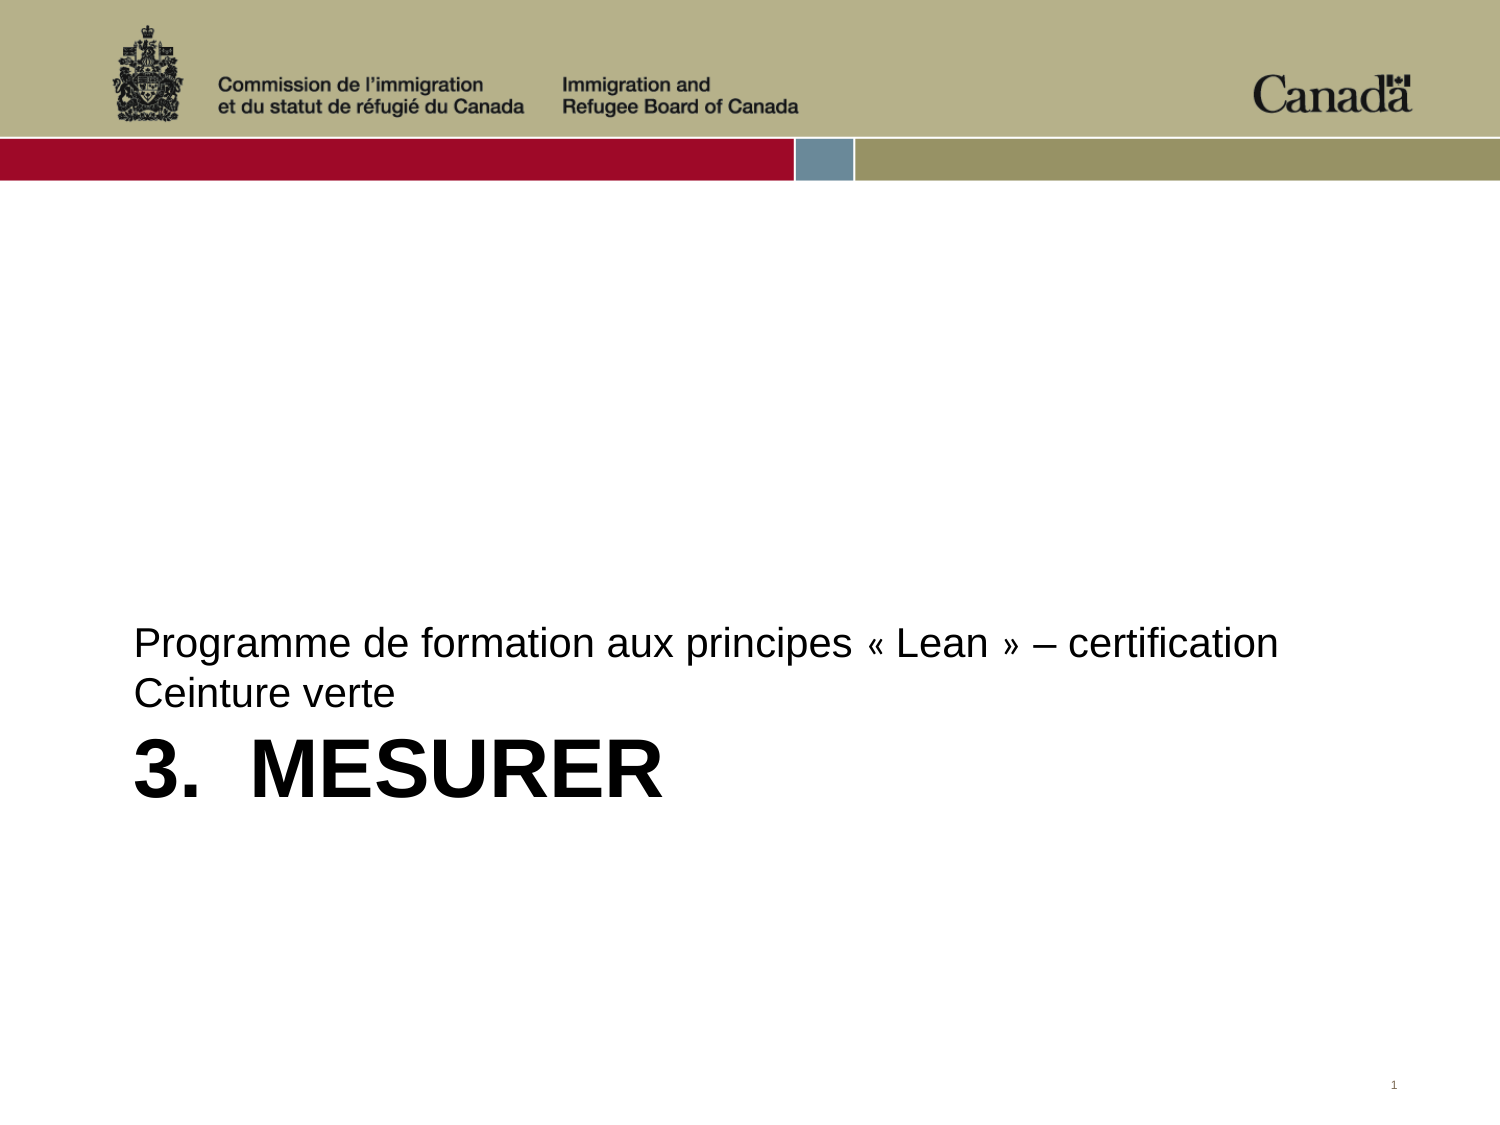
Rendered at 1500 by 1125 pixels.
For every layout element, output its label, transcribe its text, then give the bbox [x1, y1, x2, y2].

slide_number 1 [1100, 1025, 1413, 1100]
picture [0, 0, 1500, 1125]
list Programme de formation aux principes « Lean » – certification Ceinture verte [118, 476, 1394, 723]
title 3. Mesurer [118, 723, 1394, 947]
